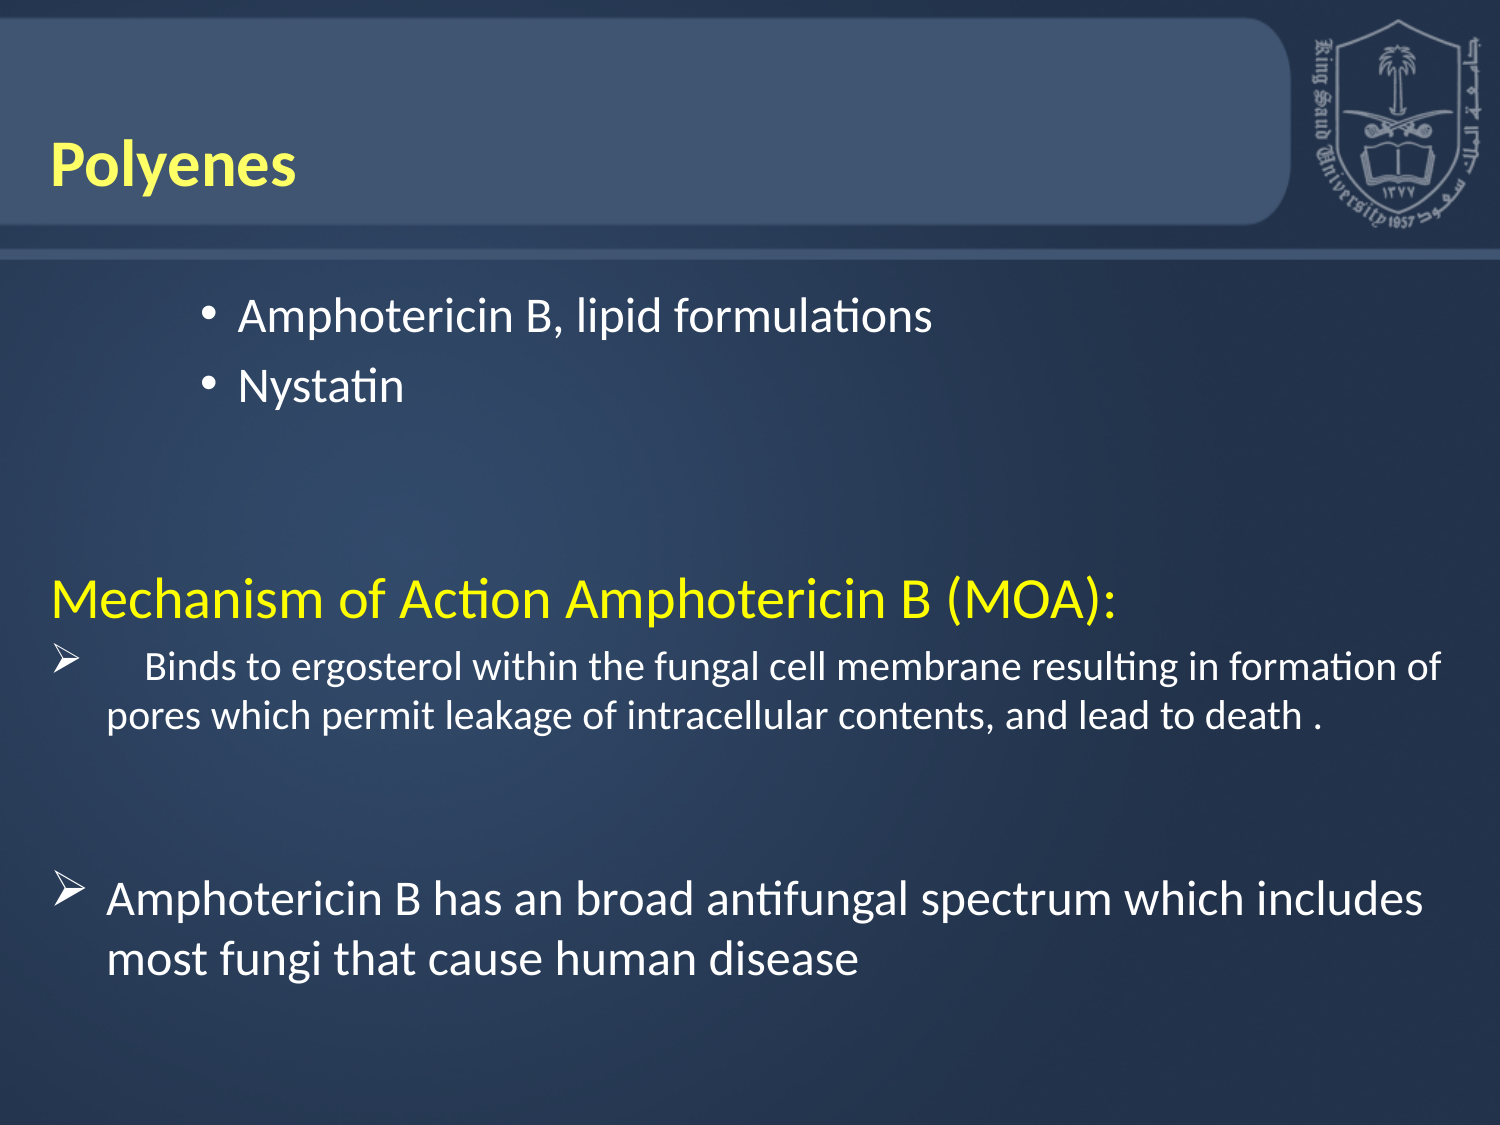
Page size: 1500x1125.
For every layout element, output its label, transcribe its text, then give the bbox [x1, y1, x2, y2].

title Polyenes [49, 62, 1339, 201]
subtitle Amphotericin B, lipid formulations Nystatin Mechanism of Action Amphotericin B (MOA): Binds to ergosterol within the fungal cell membrane resulting in formation of pores which permit leakage of intracellular contents, and lead to death . Amphotericin B has an broad antifungal spectrum which includes most fungi that cause human disease [49, 274, 1463, 959]
picture [0, 0, 1500, 1125]
